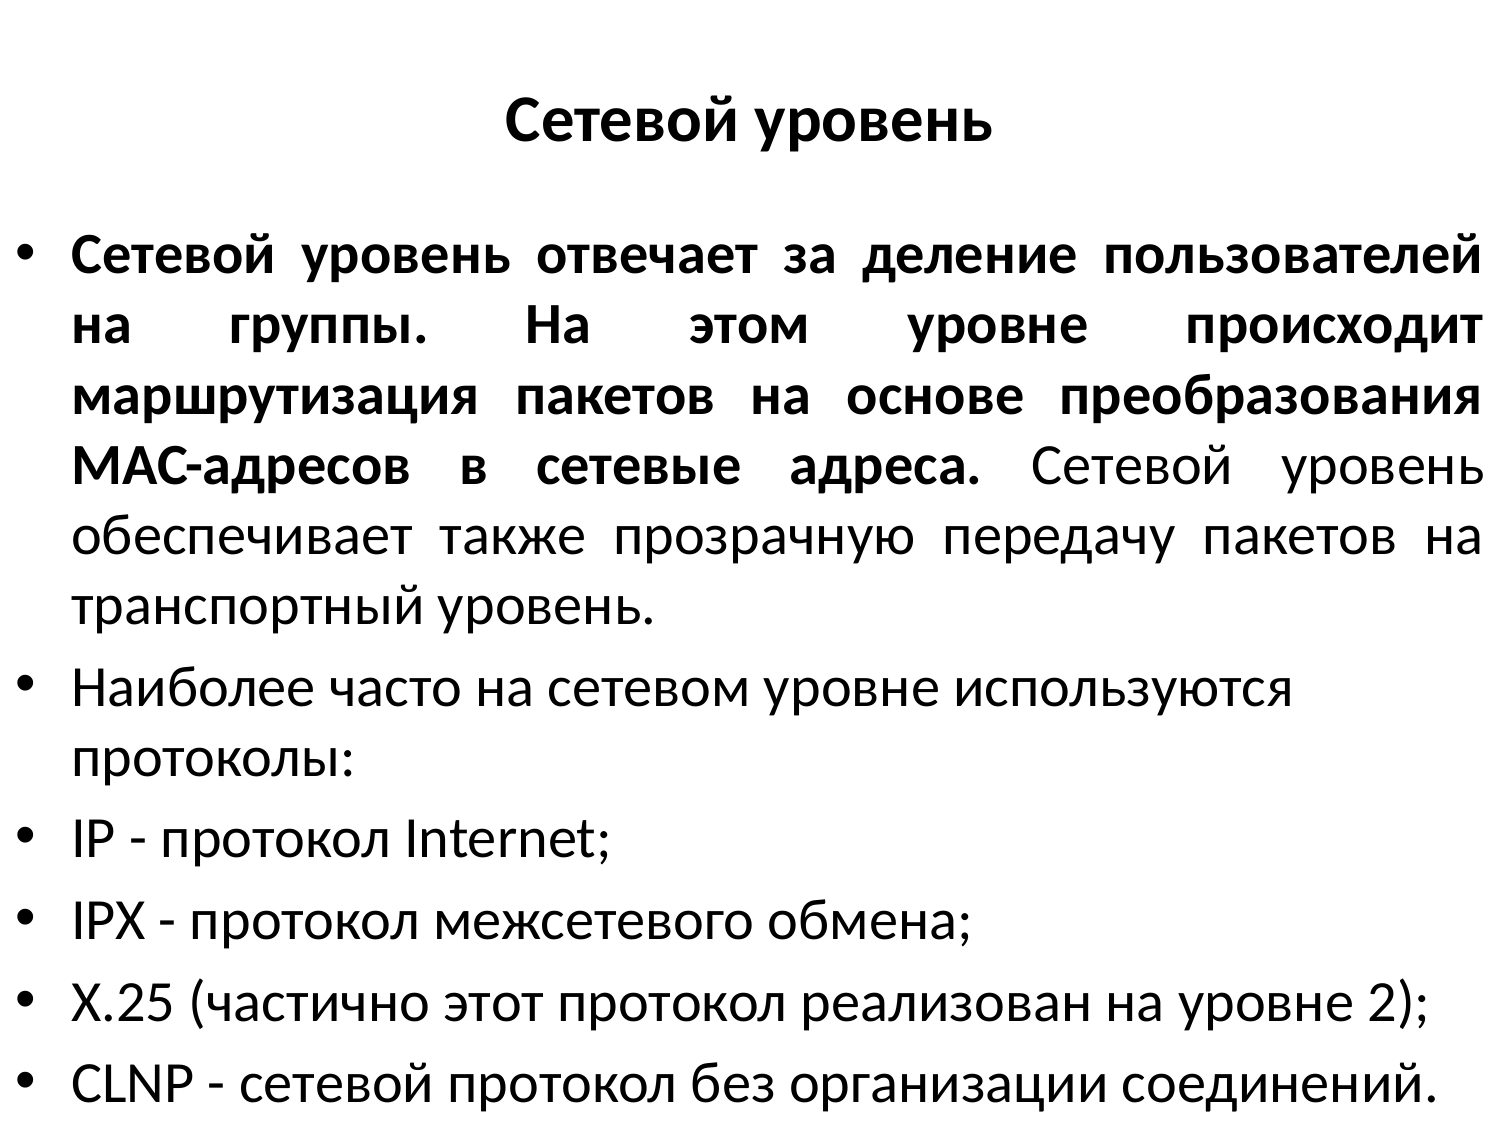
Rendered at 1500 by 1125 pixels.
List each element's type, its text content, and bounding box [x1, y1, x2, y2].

title Сетевой уровень [75, 45, 1425, 185]
list Сетевой уровень отвечает за деление пользователей на группы. На этом уровне происходит маршрутизация пакетов на основе преобразования MAC-адресов в сетевые адреса. Сетевой уровень обеспечивает также прозрачную передачу пакетов на транспортный уровень. Наиболее часто на сетевом уровне используются протоколы: IP - протокол Internet; IPX - протокол межсетевого обмена; X.25 (частично этот протокол реализован на уровне 2); CLNP - сетевой протокол без организации соединений. [0, 208, 1500, 1125]
